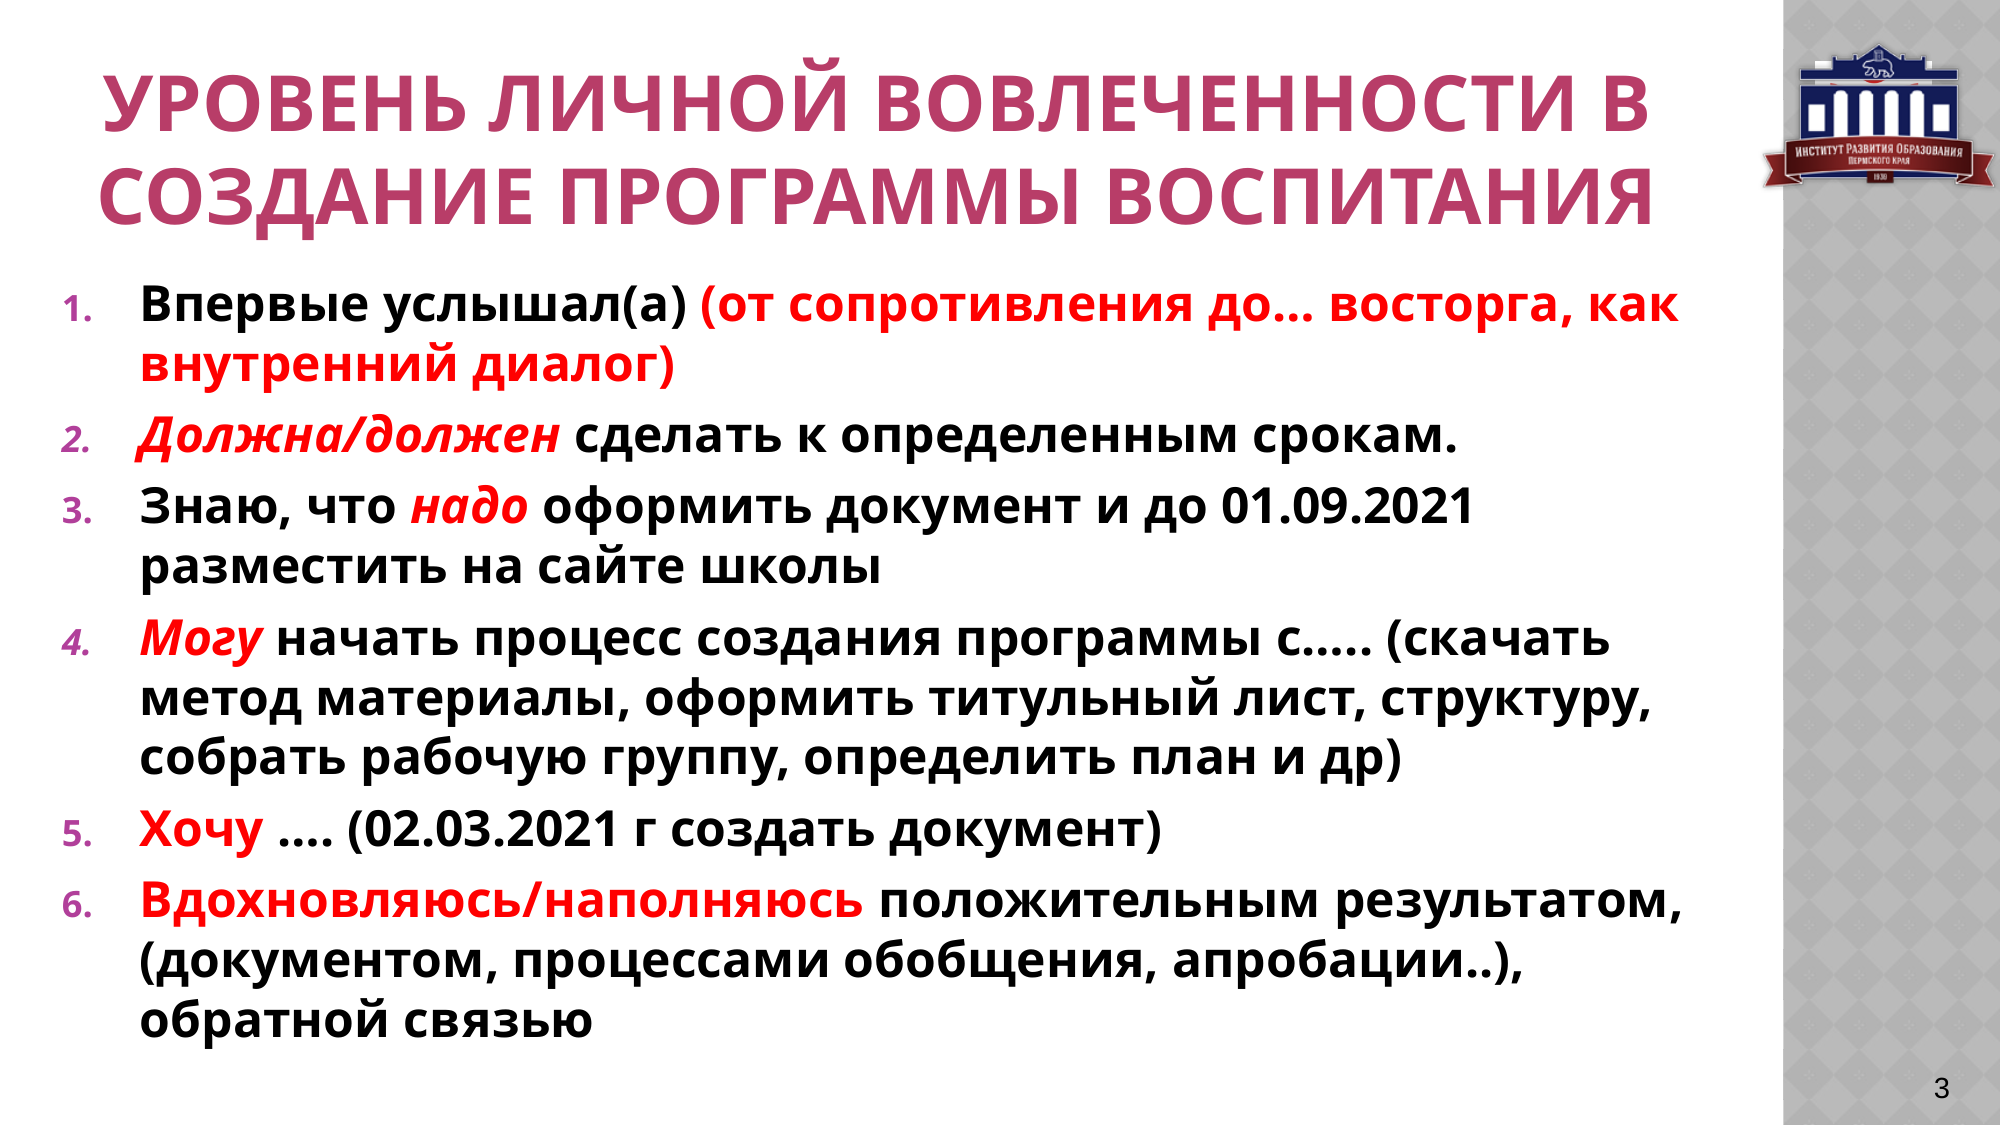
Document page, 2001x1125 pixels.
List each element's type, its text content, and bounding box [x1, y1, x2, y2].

picture [1757, 38, 2000, 194]
list Впервые услышал(а) (от сопротивления до… восторга, как внутренний диалог) Должна/должен сделать к определенным срокам. Знаю, что надо оформить документ и до 01.09.2021 разместить на сайте школы Могу начать процесс создания программы с….. (скачать метод материалы, оформить титульный лист, структуру, собрать рабочую группу, определить план и др) Хочу …. (02.03.2021 г создать документ) Вдохновляюсь/наполняюсь положительным результатом, (документом, процессами обобщения, апробации..), обратной связью [47, 264, 1743, 1059]
title Уровень личной вовлеченности в создание программы воспитания [49, 52, 1728, 240]
